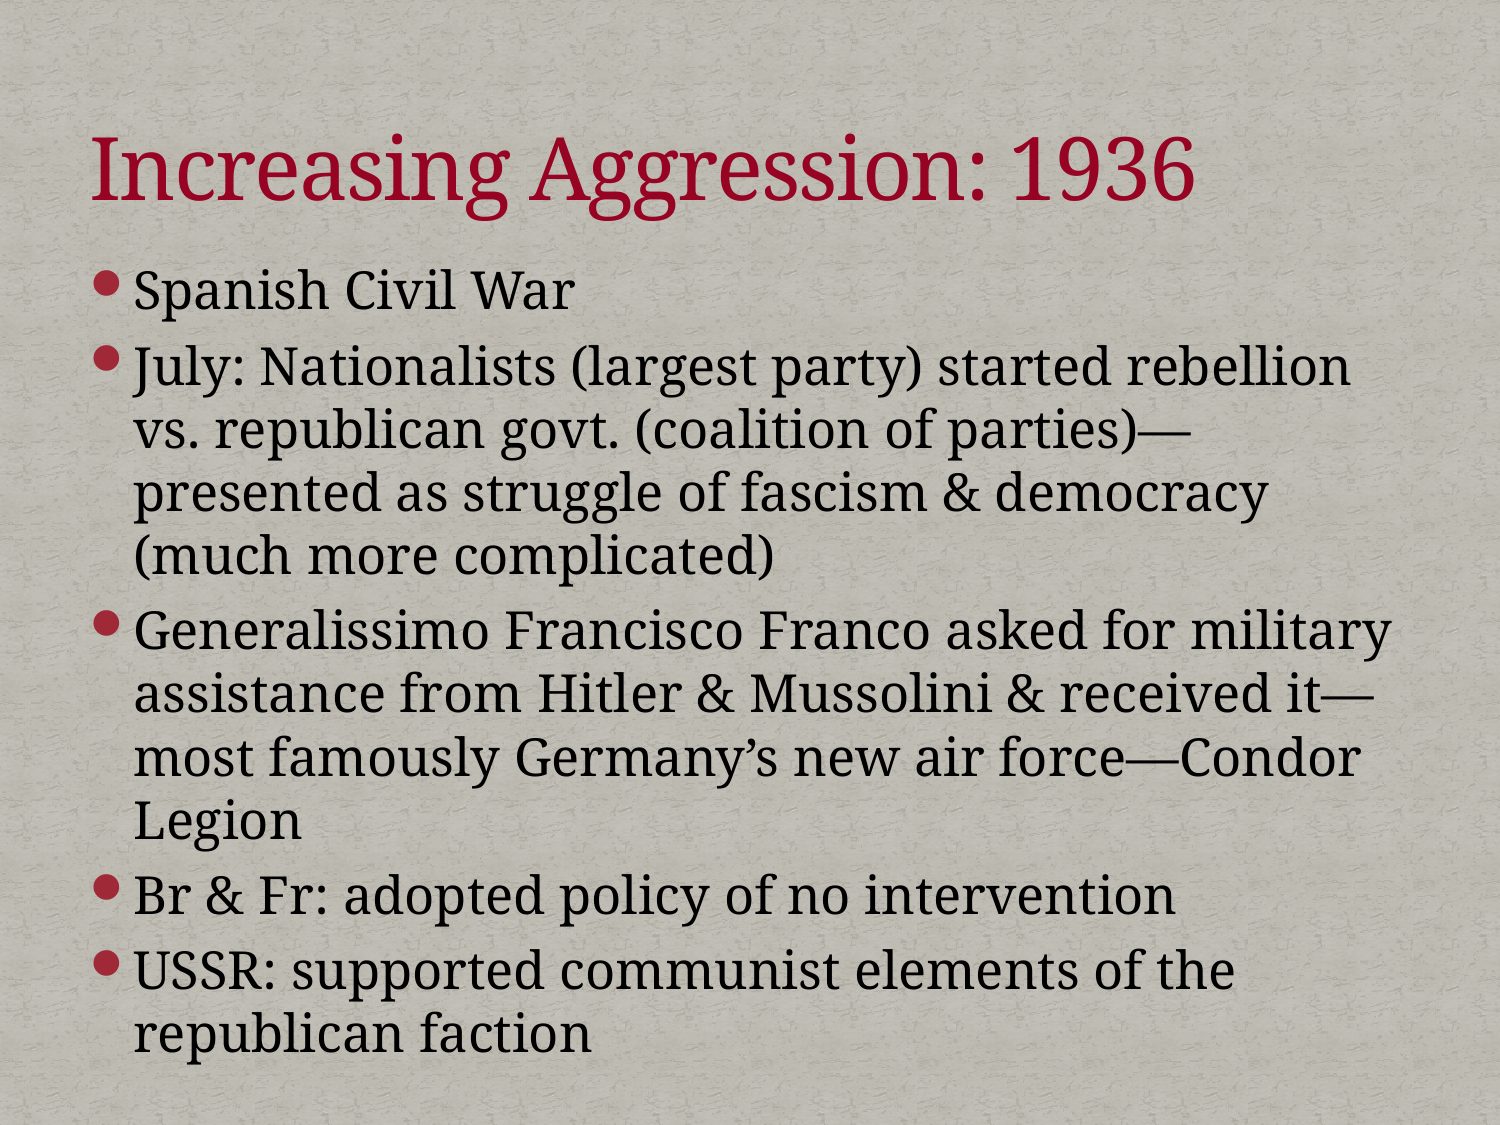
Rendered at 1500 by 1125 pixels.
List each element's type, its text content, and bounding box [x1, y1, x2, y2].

list Spanish Civil War July: Nationalists (largest party) started rebellion vs. republican govt. (coalition of parties)—presented as struggle of fascism & democracy (much more complicated) Generalissimo Francisco Franco asked for military assistance from Hitler & Mussolini & received it—most famously Germany’s new air force—Condor Legion Br & Fr: adopted policy of no intervention USSR: supported communist elements of the republican faction [75, 249, 1425, 1075]
title Increasing Aggression: 1936 [74, 24, 1425, 225]
